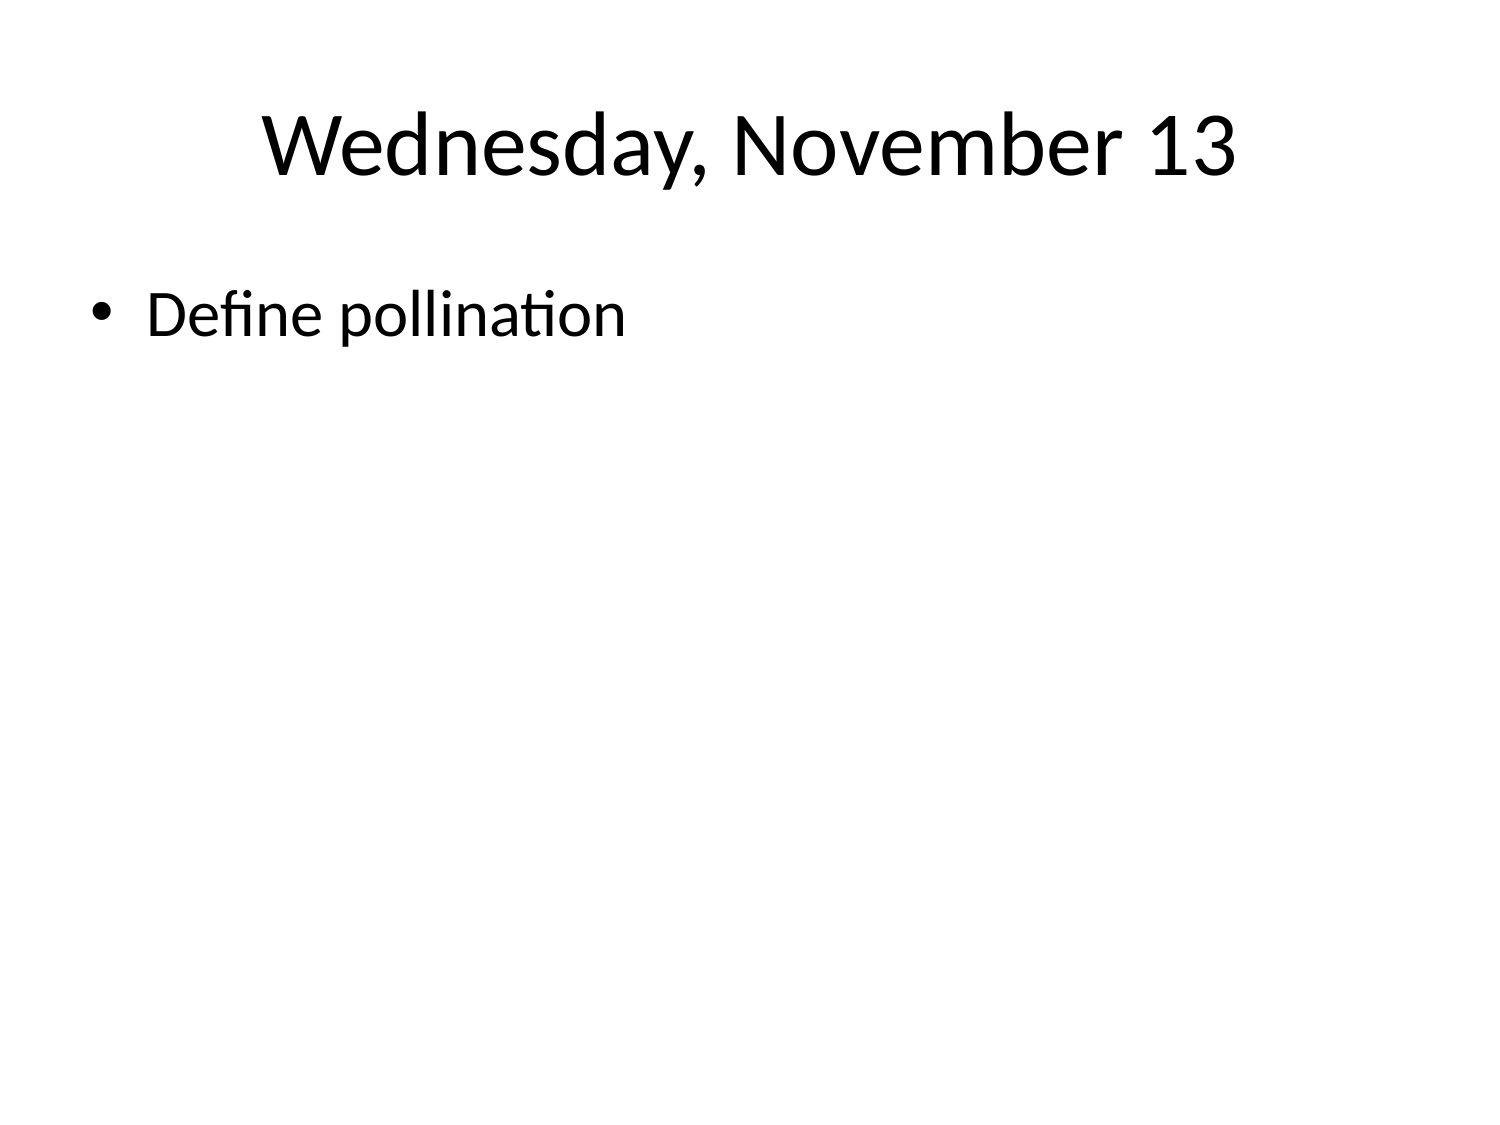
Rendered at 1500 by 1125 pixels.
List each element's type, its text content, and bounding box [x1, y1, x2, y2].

title Wednesday, November 13 [75, 45, 1425, 233]
list Define pollination [75, 262, 1425, 1005]
